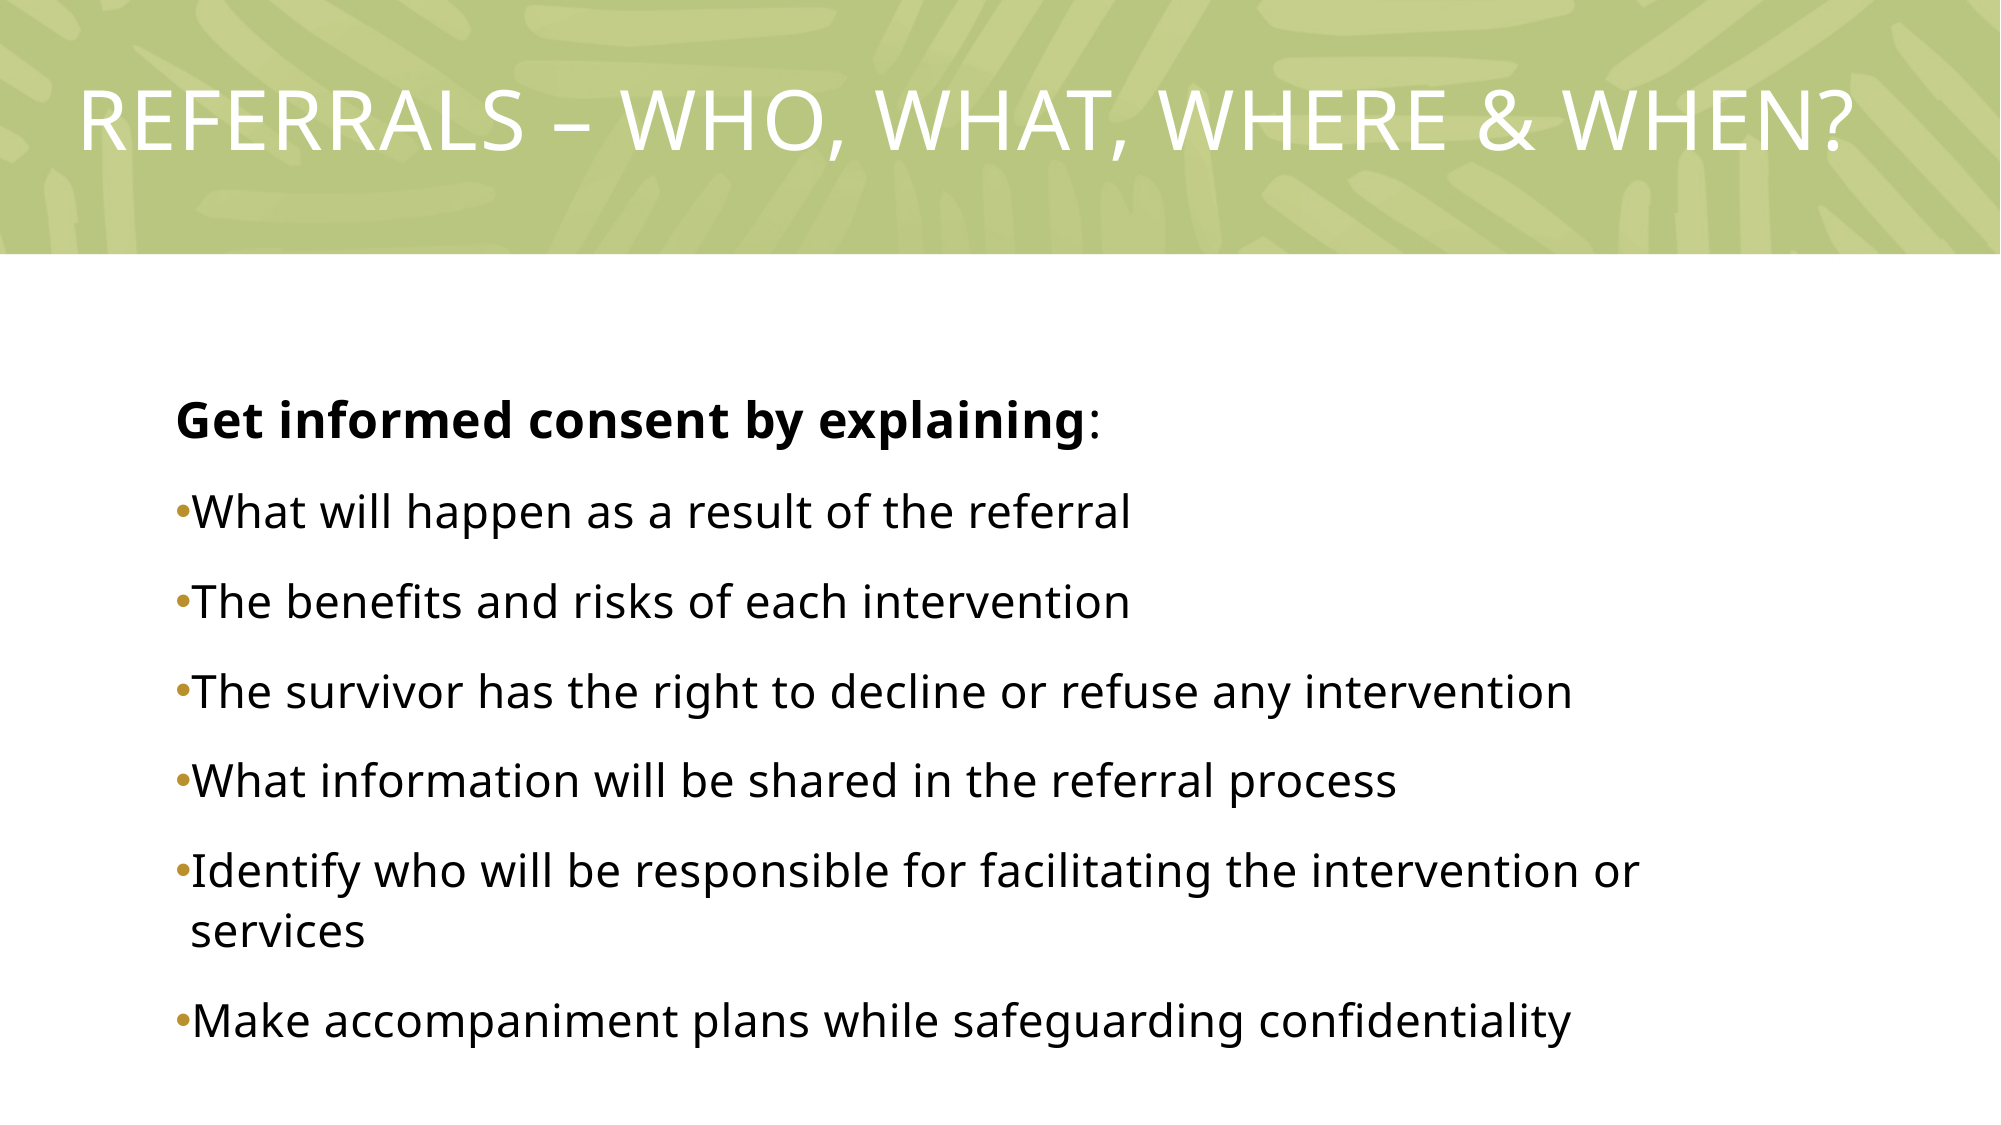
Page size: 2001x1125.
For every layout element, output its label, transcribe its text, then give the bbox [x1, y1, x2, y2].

list Get informed consent by explaining: What will happen as a result of the referral The benefits and risks of each intervention The survivor has the right to decline or refuse any intervention What information will be shared in the referral process Identify who will be responsible for facilitating the intervention or services Make accompaniment plans while safeguarding confidentiality [167, 374, 1763, 1036]
picture [0, 0, 2000, 1125]
title Referrals – who, what, where & when? [61, 33, 1938, 220]
